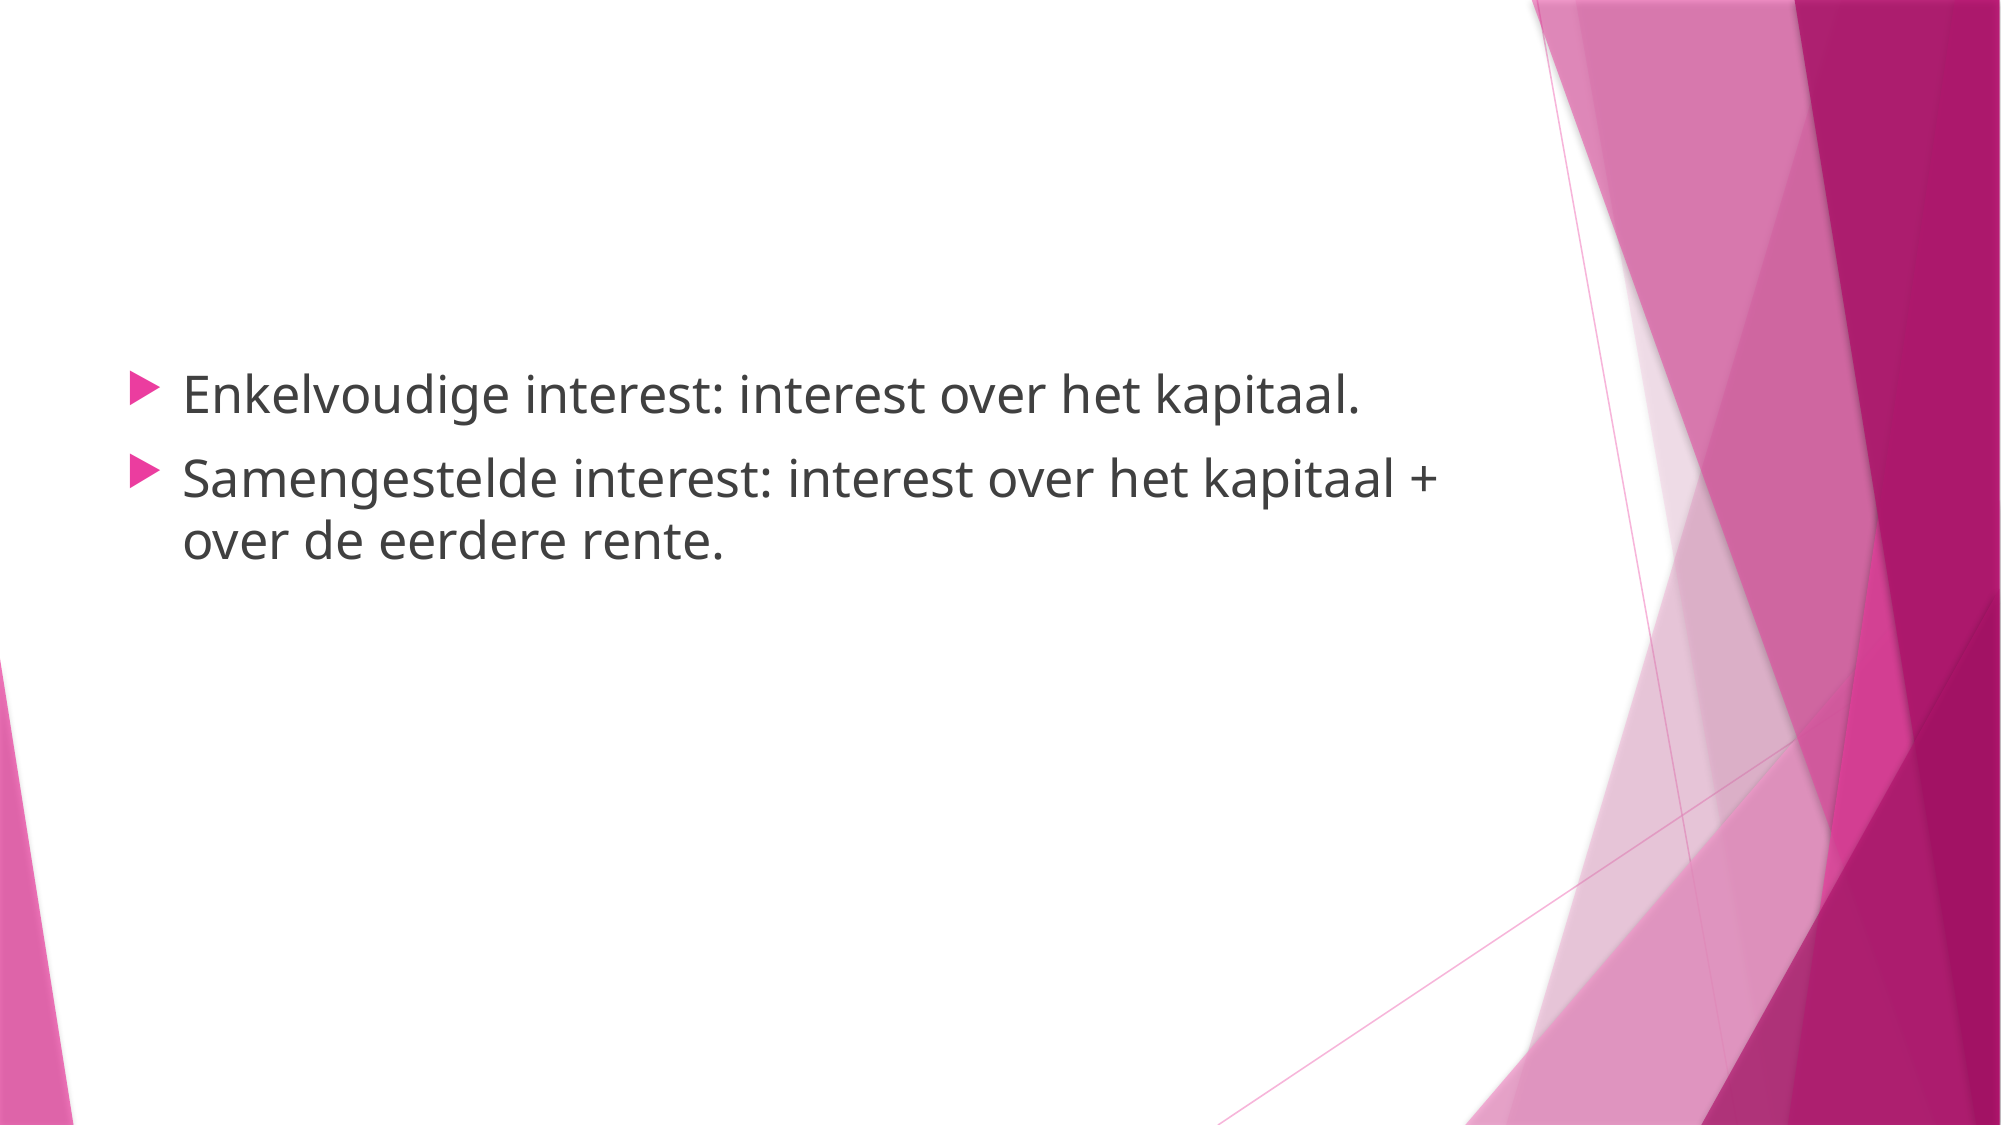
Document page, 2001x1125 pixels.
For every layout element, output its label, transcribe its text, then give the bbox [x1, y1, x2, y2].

list Enkelvoudige interest: interest over het kapitaal. Samengestelde interest: interest over het kapitaal + over de eerdere rente. [111, 354, 1522, 992]
